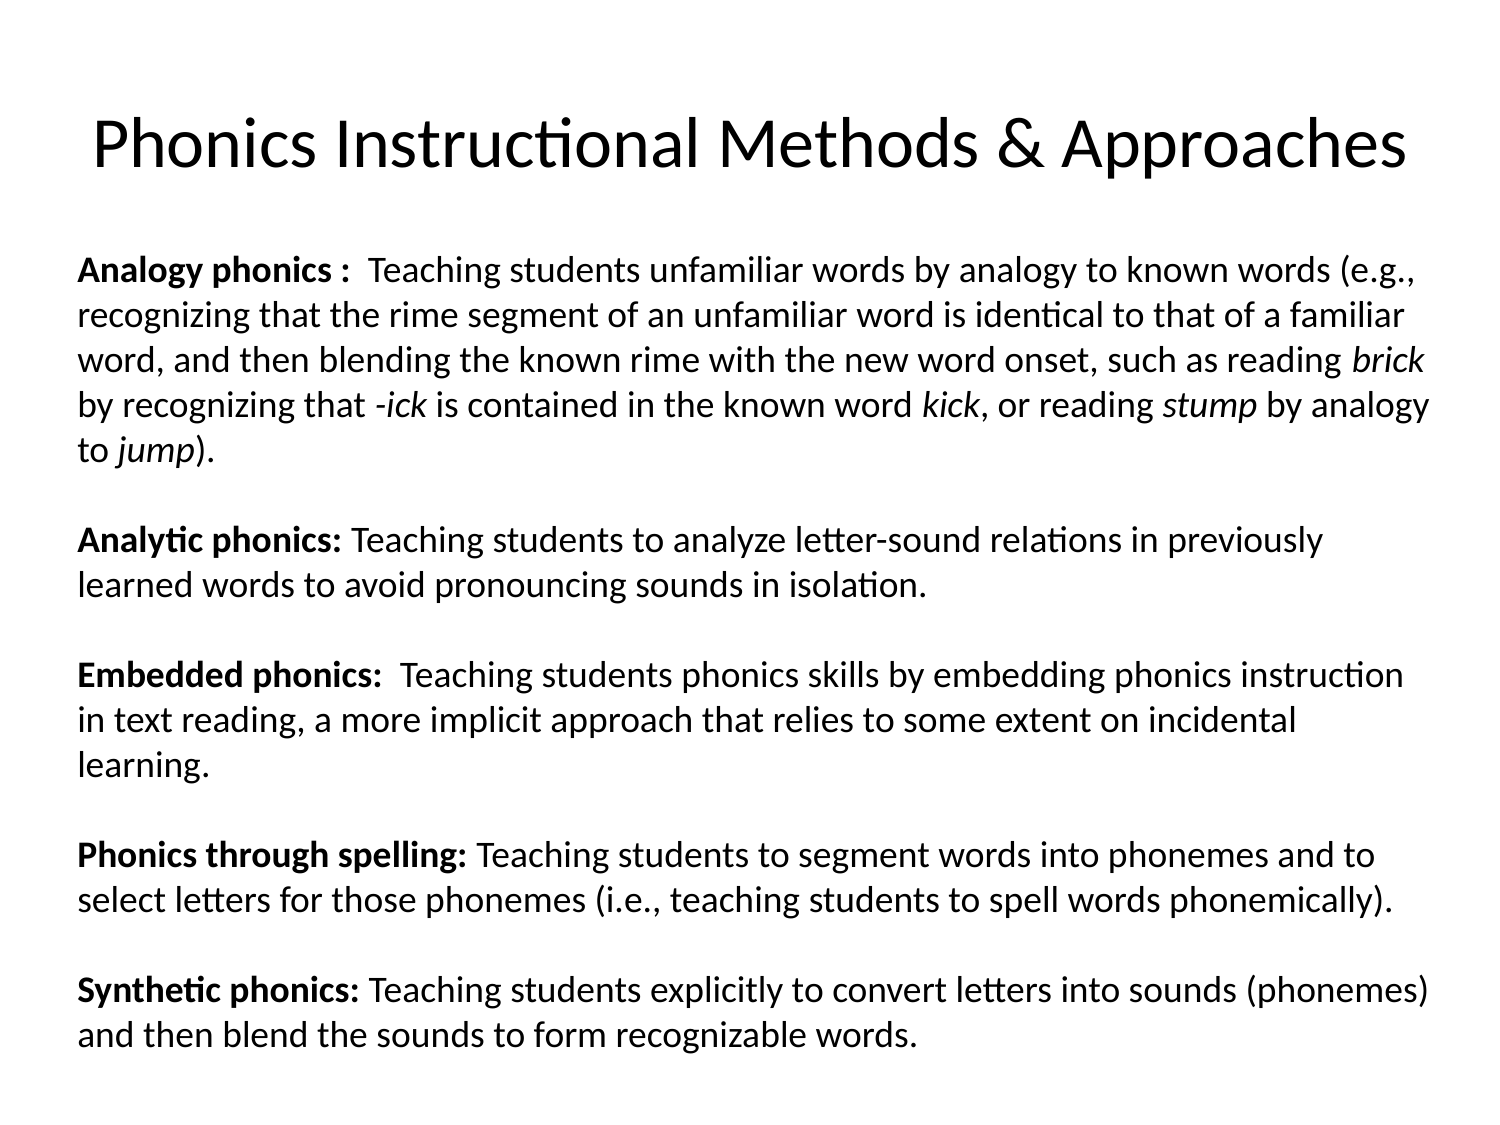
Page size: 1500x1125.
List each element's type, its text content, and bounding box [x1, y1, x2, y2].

text_box Analogy phonics : Teaching students unfamiliar words by analogy to known words (e.g., recognizing that the rime segment of an unfamiliar word is identical to that of a familiar word, and then blending the known rime with the new word onset, such as reading brick by recognizing that -ick is contained in the known word kick, or reading stump by analogy to jump). Analytic phonics: Teaching students to analyze letter-sound relations in previously learned words to avoid pronouncing sounds in isolation. Embedded phonics: Teaching students phonics skills by embedding phonics instruction in text reading, a more implicit approach that relies to some extent on incidental learning. Phonics through spelling: Teaching students to segment words into phonemes and to select letters for those phonemes (i.e., teaching students to spell words phonemically). Synthetic phonics: Teaching students explicitly to convert letters into sounds (phonemes) and then blend the sounds to form recognizable words. [62, 237, 1450, 1108]
title Phonics Instructional Methods & Approaches [75, 45, 1425, 233]
